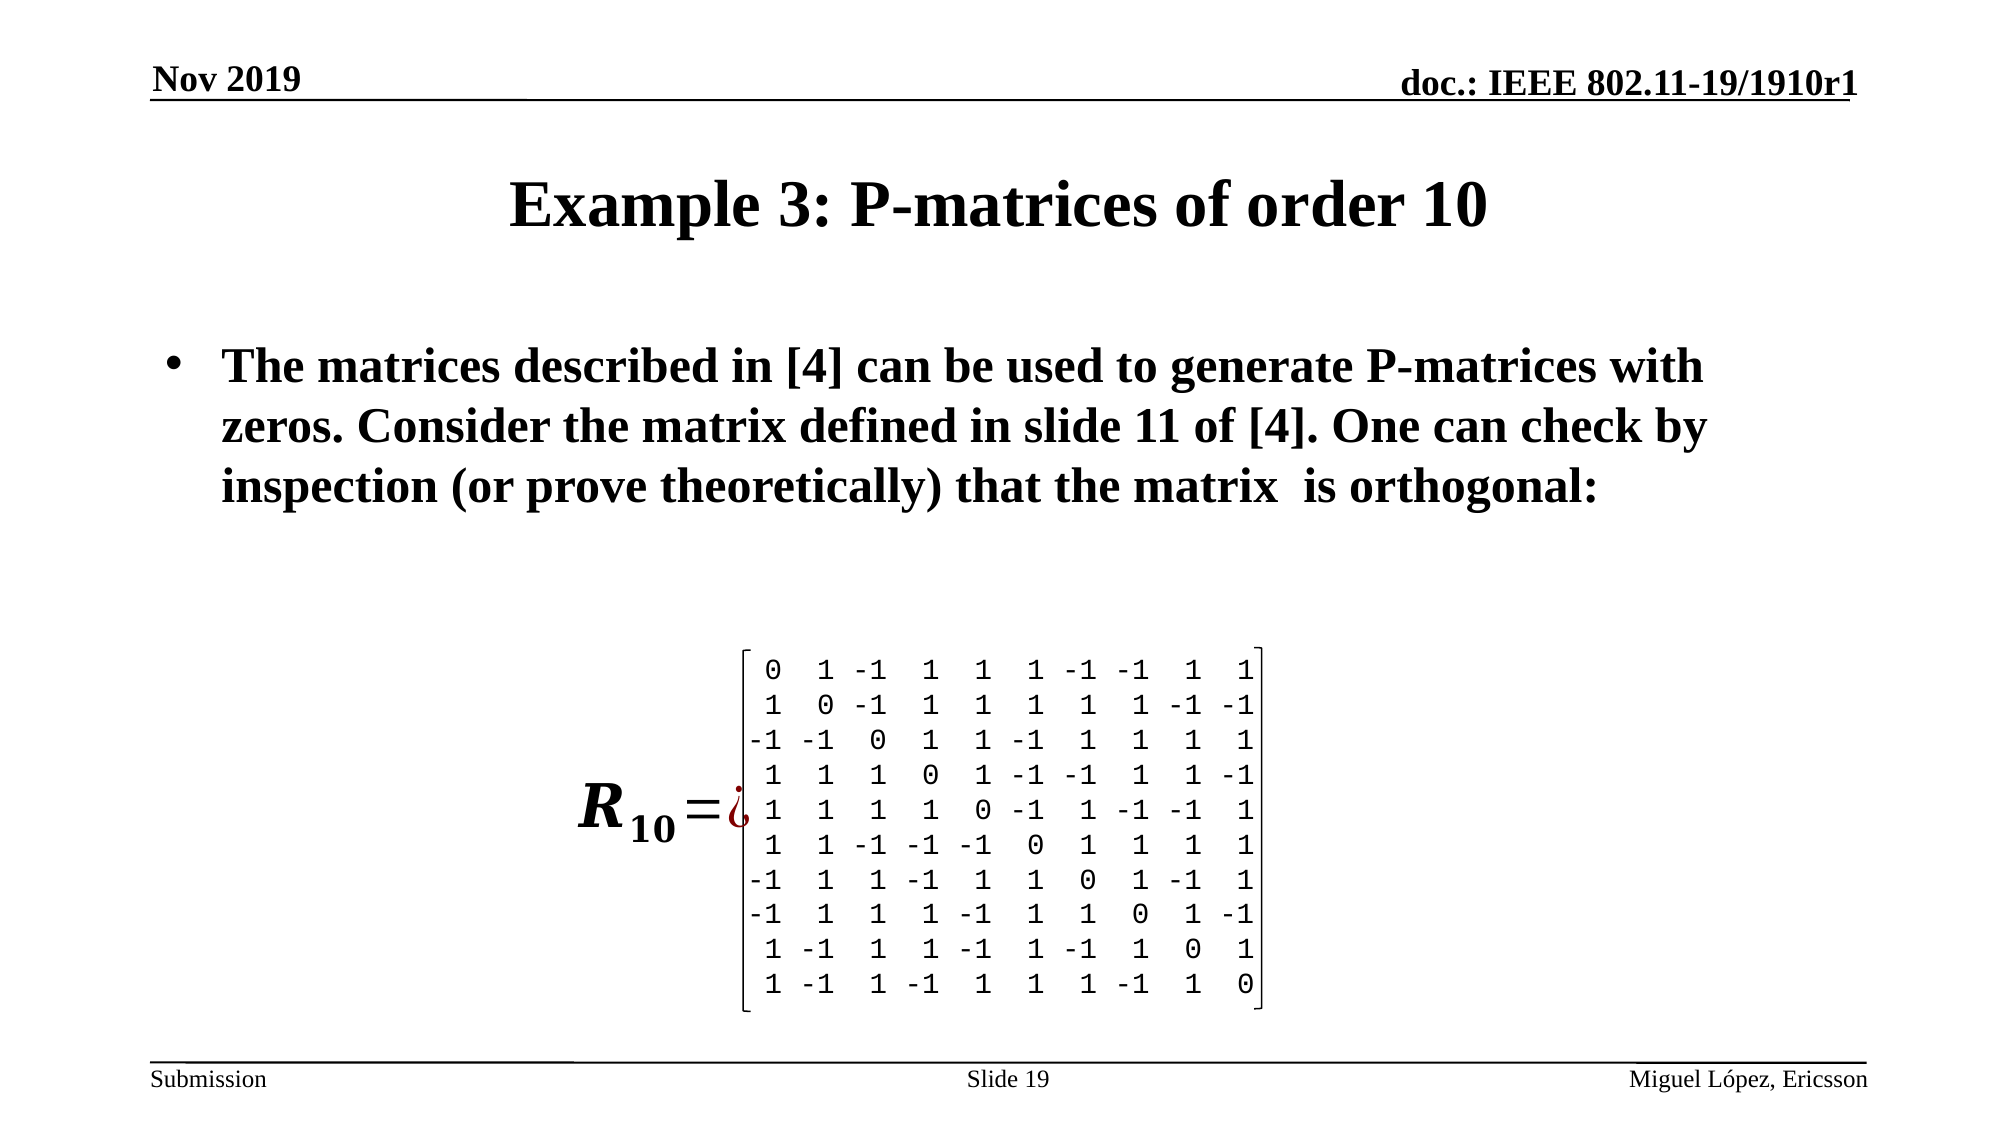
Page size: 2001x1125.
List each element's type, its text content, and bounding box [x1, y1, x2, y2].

slide_number Slide 19 [950, 1061, 1067, 1123]
text_box [1254, 647, 1262, 1009]
text_box 0 1 -1 1 1 1 -1 -1 1 1 1 0 -1 1 1 1 1 1 -1 -1 -1 -1 0 1 1 -1 1 1 1 1 1 1 1 0 1 -1 -1 1 1 -1 1 1 1 1 0 -1 1 -1 -1 1 1 1 -1 -1 -1 0 1 1 1 1 -1 1 1 -1 1 1 0 1 -1 1 -1 1 1 1 -1 1 1 0 1 -1 1 -1 1 1 -1 1 -1 1 0 1 1 -1 1 -1 1 1 1 -1 1 0 [714, 642, 1270, 1008]
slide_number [152, 54, 563, 100]
footer Miguel López, Ericsson [1171, 1061, 1869, 1093]
title Example 3: P-matrices of order 10 [149, 112, 1850, 288]
text_box [743, 650, 751, 1012]
